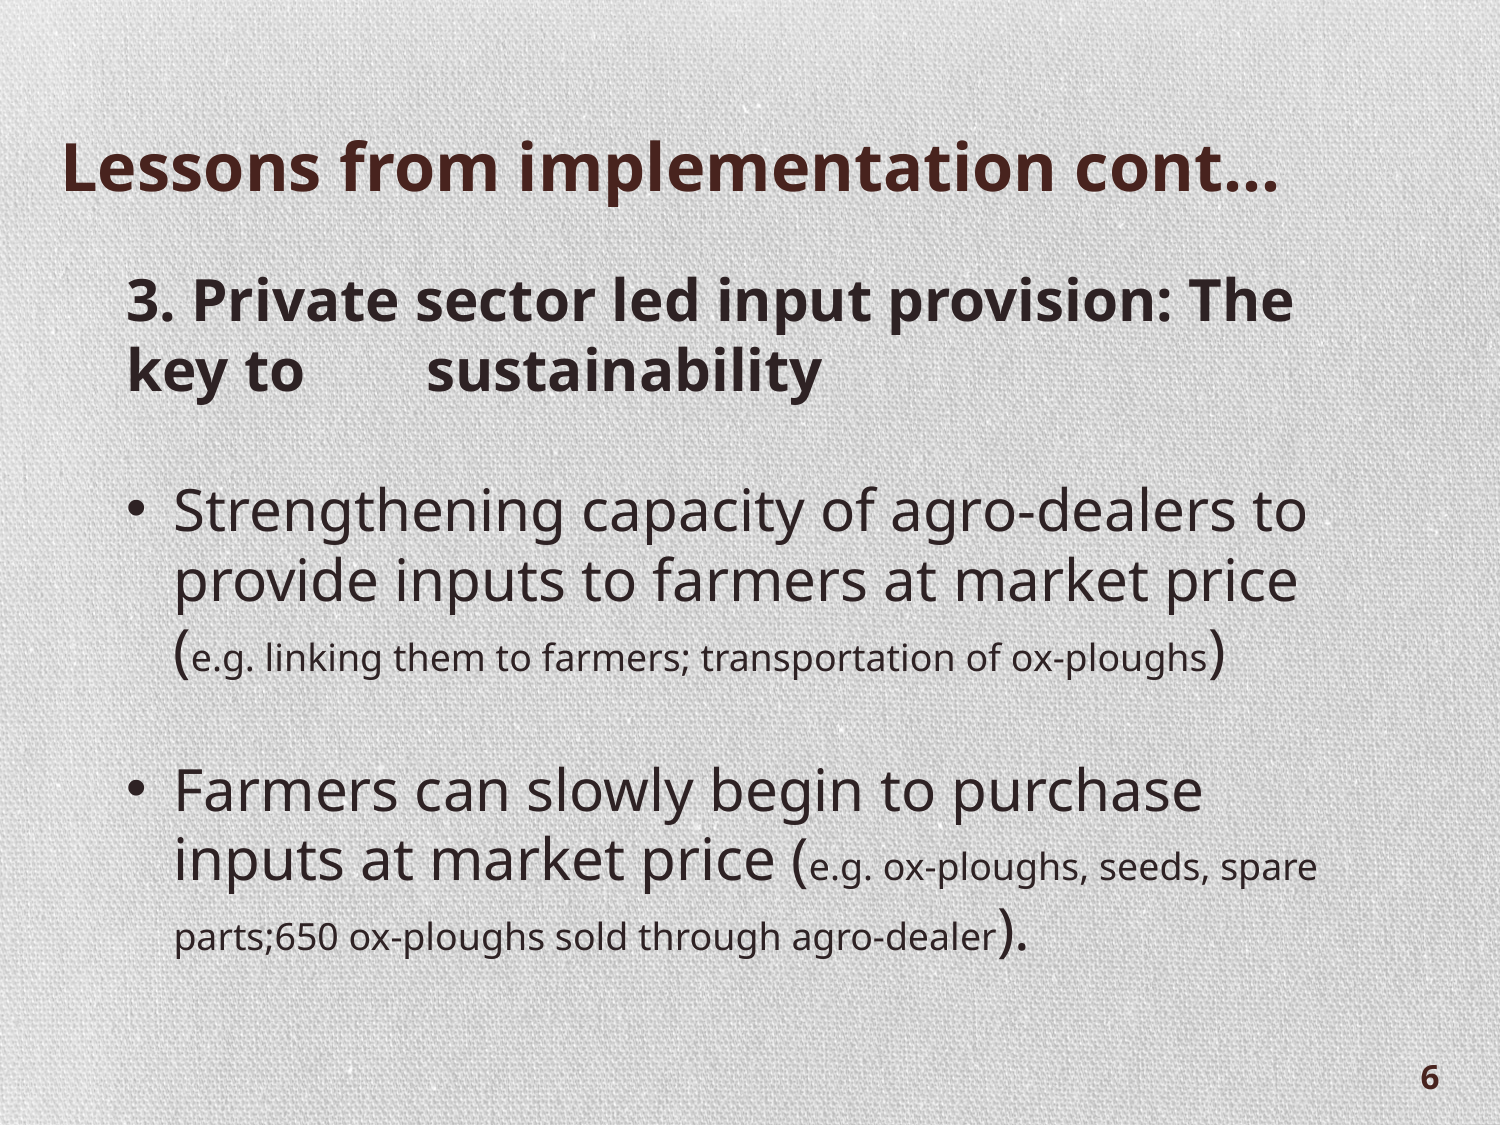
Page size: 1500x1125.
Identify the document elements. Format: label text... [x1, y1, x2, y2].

slide_number 6 [1310, 1054, 1455, 1103]
title Lessons from implementation cont… [45, 37, 1455, 213]
text_box 3. Private sector led input provision: The key to sustainability Strengthening capacity of agro-dealers to provide inputs to farmers at market price (e.g. linking them to farmers; transportation of ox-ploughs) Farmers can slowly begin to purchase inputs at market price (e.g. ox-ploughs, seeds, spare parts;650 ox-ploughs sold through agro-dealer). [111, 255, 1364, 1040]
